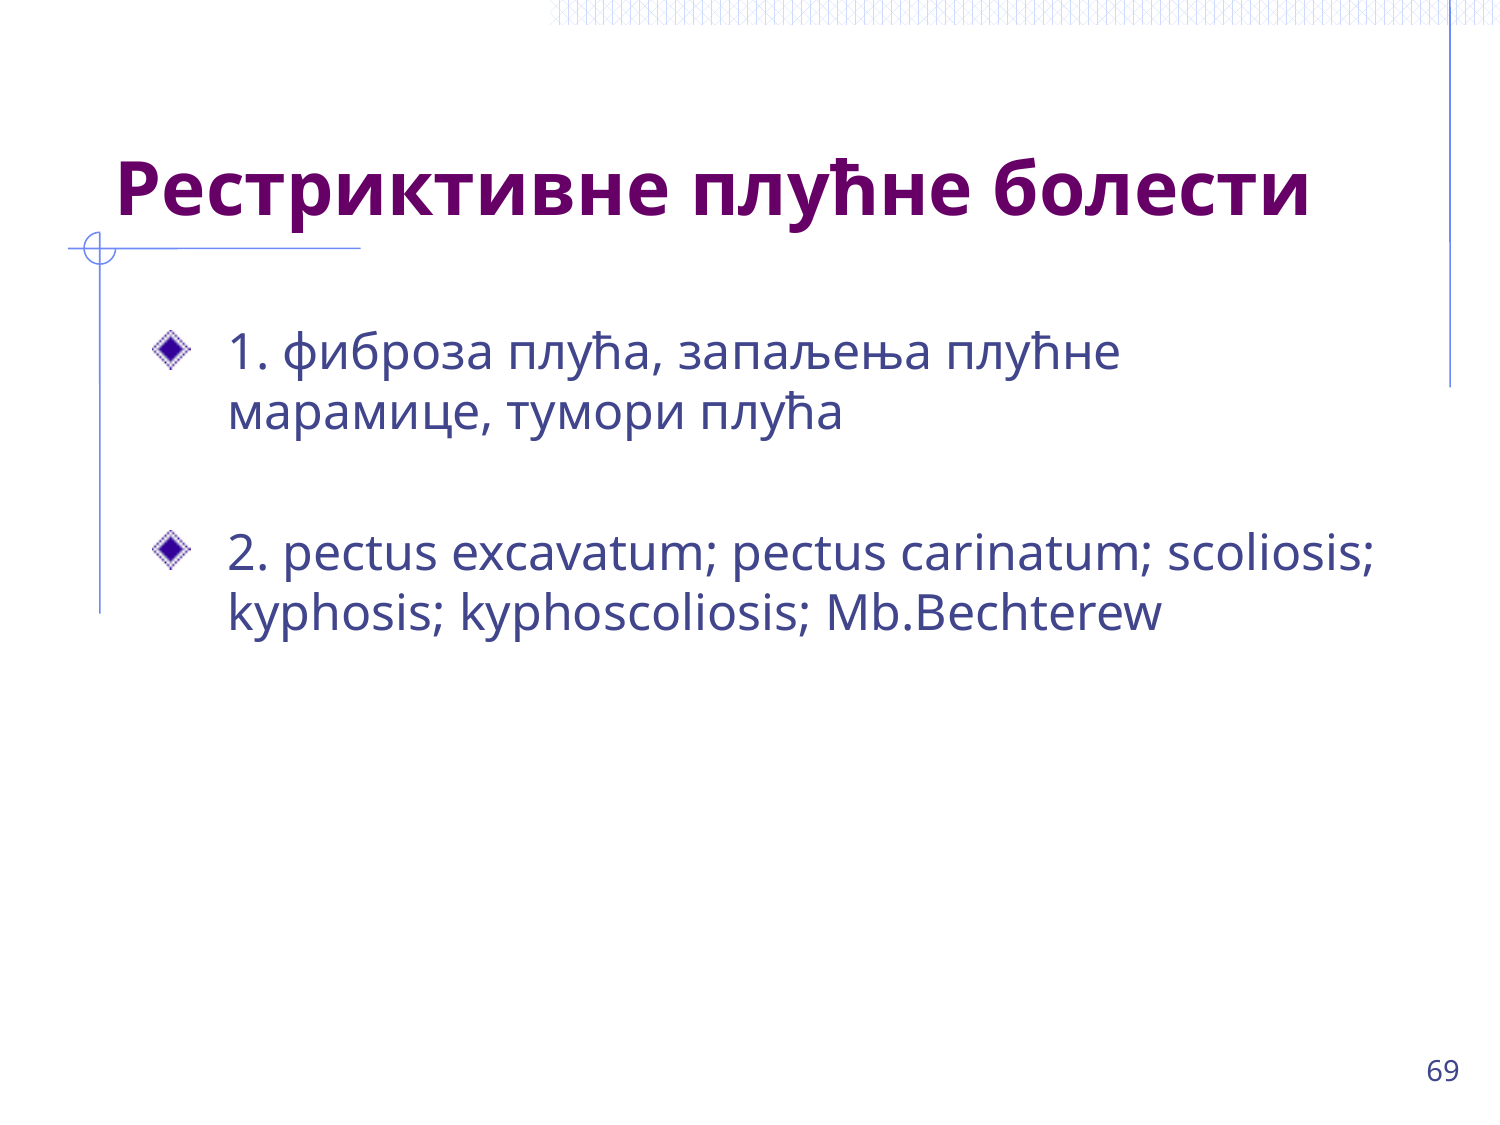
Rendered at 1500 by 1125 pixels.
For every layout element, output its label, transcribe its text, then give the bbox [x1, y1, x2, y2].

title Рестриктивне плућне болести [99, 49, 1376, 238]
slide_number 69 [1162, 1025, 1475, 1100]
picture [152, 330, 191, 370]
list 1. фиброза плућа, запаљења плућне марамице, тумори плућа 2. pectus excavatum; pectus carinatum; scoliosis; kyphosis; kyphoscoliosis; Mb.Bechterew [137, 312, 1413, 988]
picture [152, 530, 191, 570]
